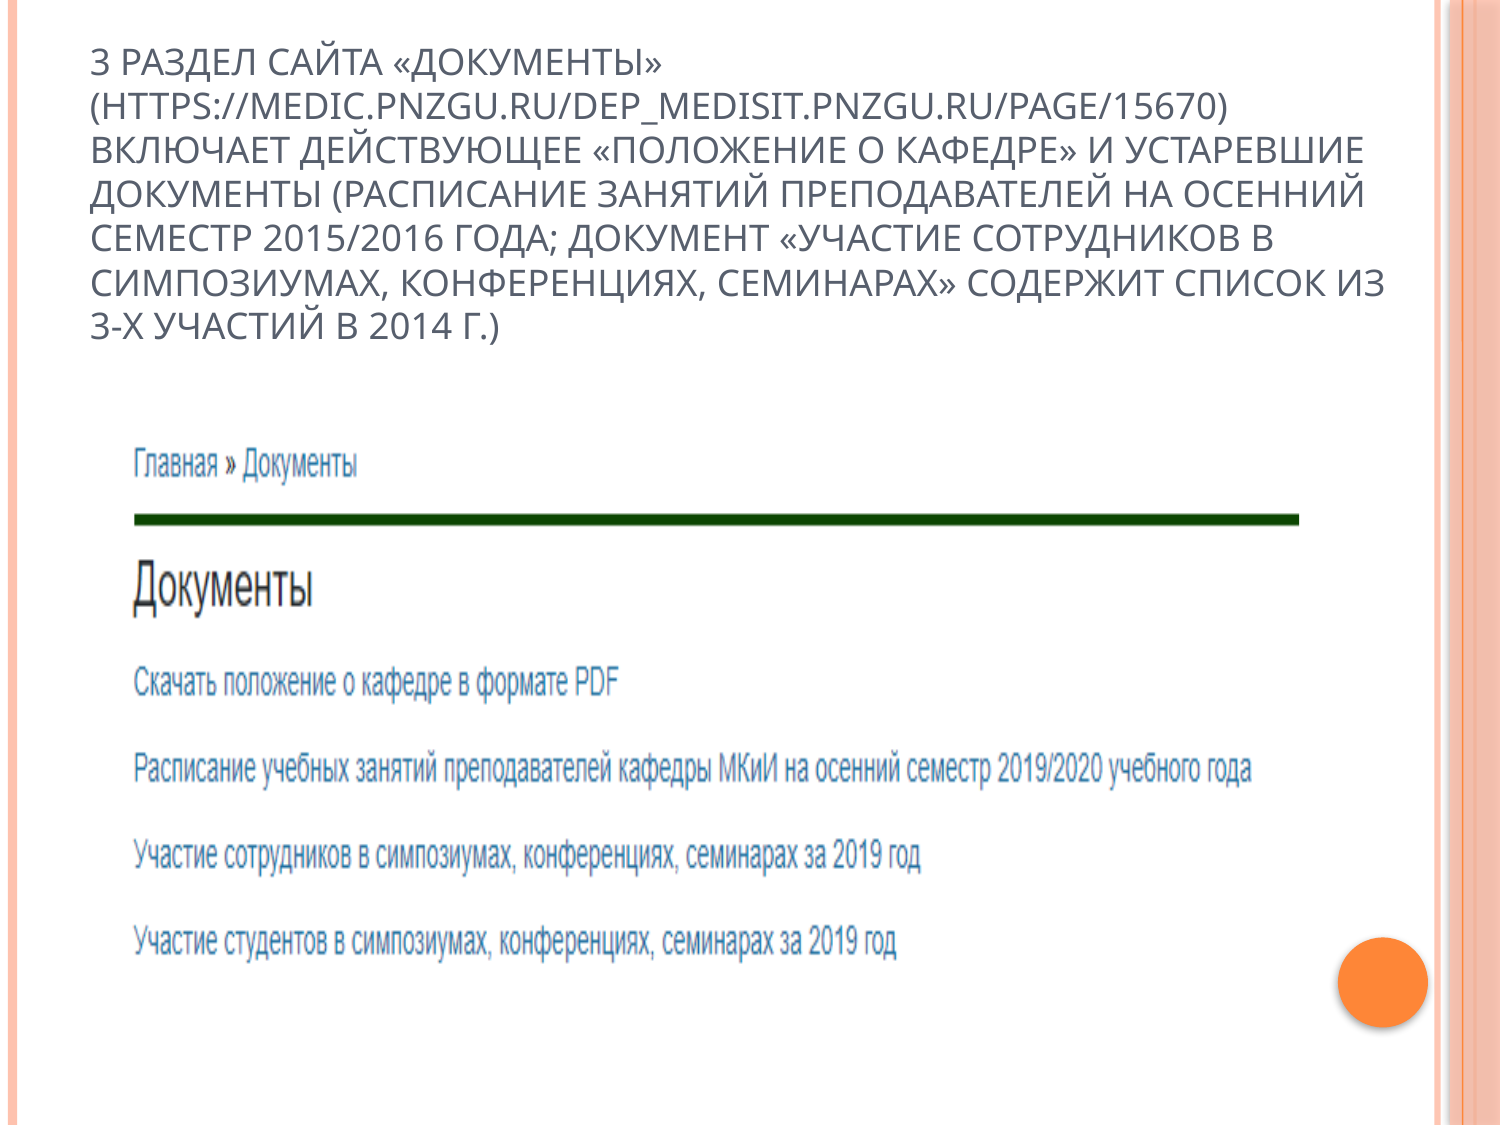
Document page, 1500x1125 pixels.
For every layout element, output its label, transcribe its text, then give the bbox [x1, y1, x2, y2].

picture [105, 420, 1300, 1077]
title 3 Раздел сайта «Документы» (https://medic.pnzgu.ru/dep_medisit.pnzgu.ru/page/15670) включает действующее «Положение о кафедре» и устаревшие документы (расписание занятий преподавателей на осенний семестр 2015/2016 года; документ «Участие сотрудников в симпозиумах, конференциях, семинарах» содержит список из 3-х участий в 2014 г.) [75, 30, 1425, 421]
